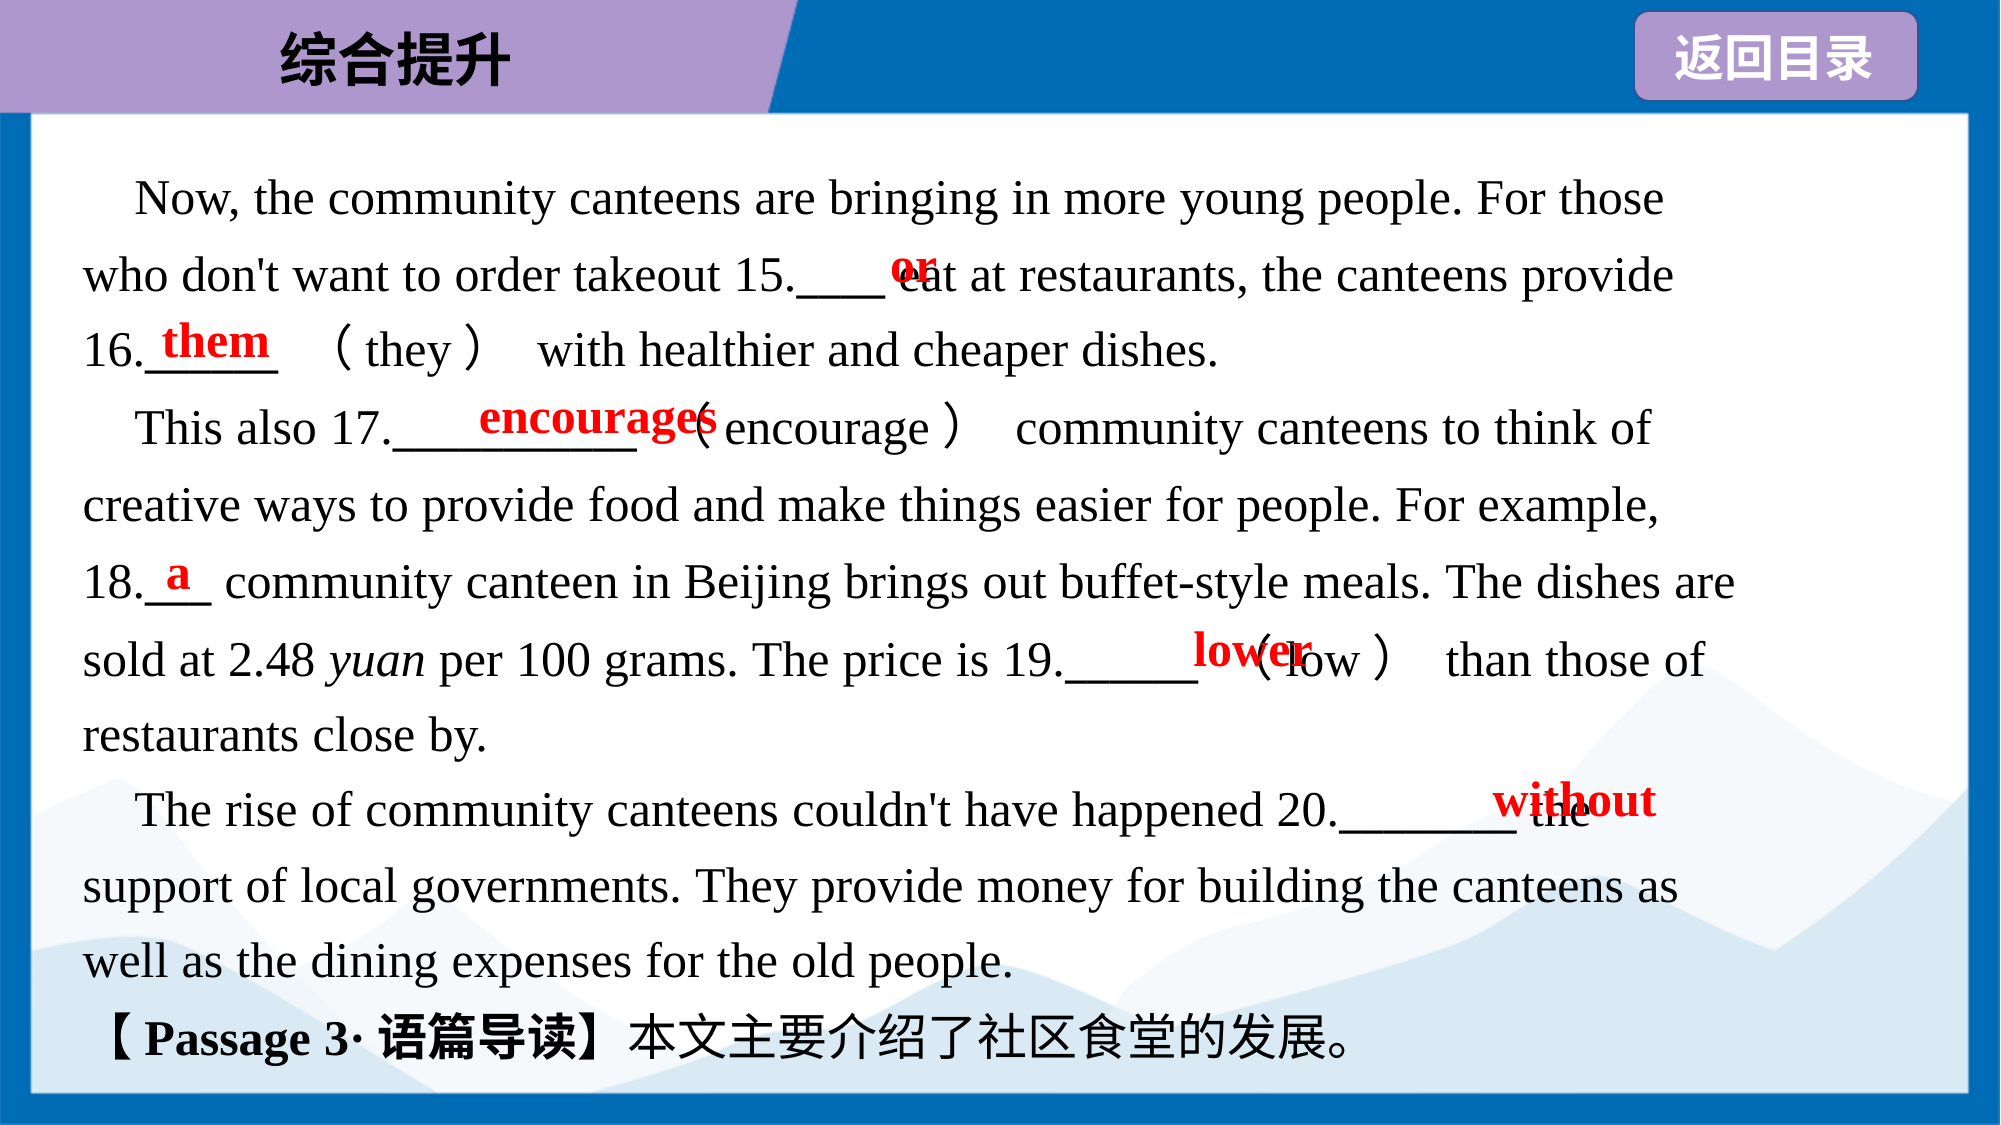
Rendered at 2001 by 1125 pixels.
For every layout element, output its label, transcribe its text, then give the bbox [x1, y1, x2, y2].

text_box them [143, 294, 289, 363]
text_box 【Passage 3·语篇导读】本文主要介绍了社区食堂的发展。 [82, 990, 1917, 1059]
picture [0, 0, 2000, 1125]
text_box Now, the community canteens are bringing in more young people. For those who don't want to order takeout 15.____ eat at restaurants, the canteens provide 16.______ （they） with healthier and cheaper dishes. [82, 147, 1917, 371]
text_box lower [1175, 603, 1331, 671]
text_box a [147, 526, 209, 594]
text_box The rise of community canteens couldn't have happened 20.________ the support of local governments. They provide money for building the canteens as well as the dining expenses for the old people. [82, 758, 1917, 982]
text_box or [872, 219, 956, 287]
text_box encourages [460, 370, 736, 438]
text_box This also 17.___________ （encourage） community canteens to think of creative ways to provide food and make things easier for people. For example, 18.___ community canteen in Beijing brings out buffet-style meals. The dishes are sold at 2.48 yuan per 100 grams. The price is 19.______ （low） than those of restaurants close by. [82, 377, 1917, 755]
text_box without [1474, 753, 1675, 821]
